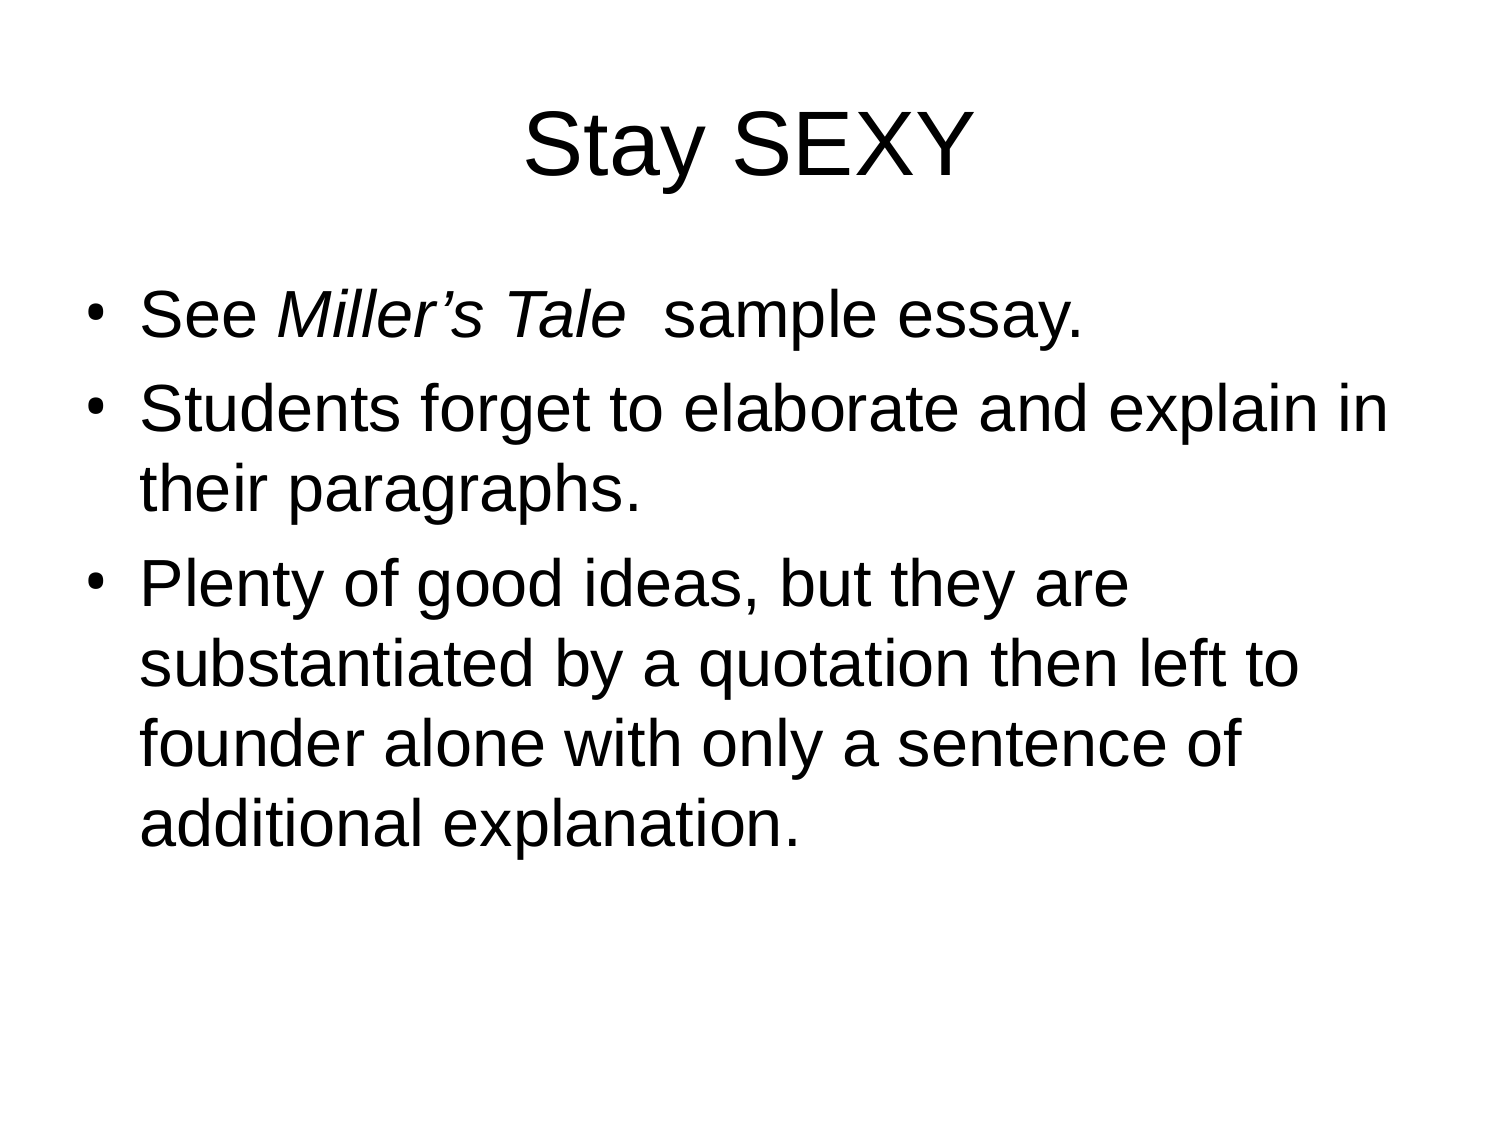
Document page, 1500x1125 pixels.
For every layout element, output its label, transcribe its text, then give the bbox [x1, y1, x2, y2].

list See Miller’s Tale sample essay. Students forget to elaborate and explain in their paragraphs. Plenty of good ideas, but they are substantiated by a quotation then left to founder alone with only a sentence of additional explanation. [75, 262, 1425, 1005]
title Stay SEXY [74, 44, 1426, 234]
